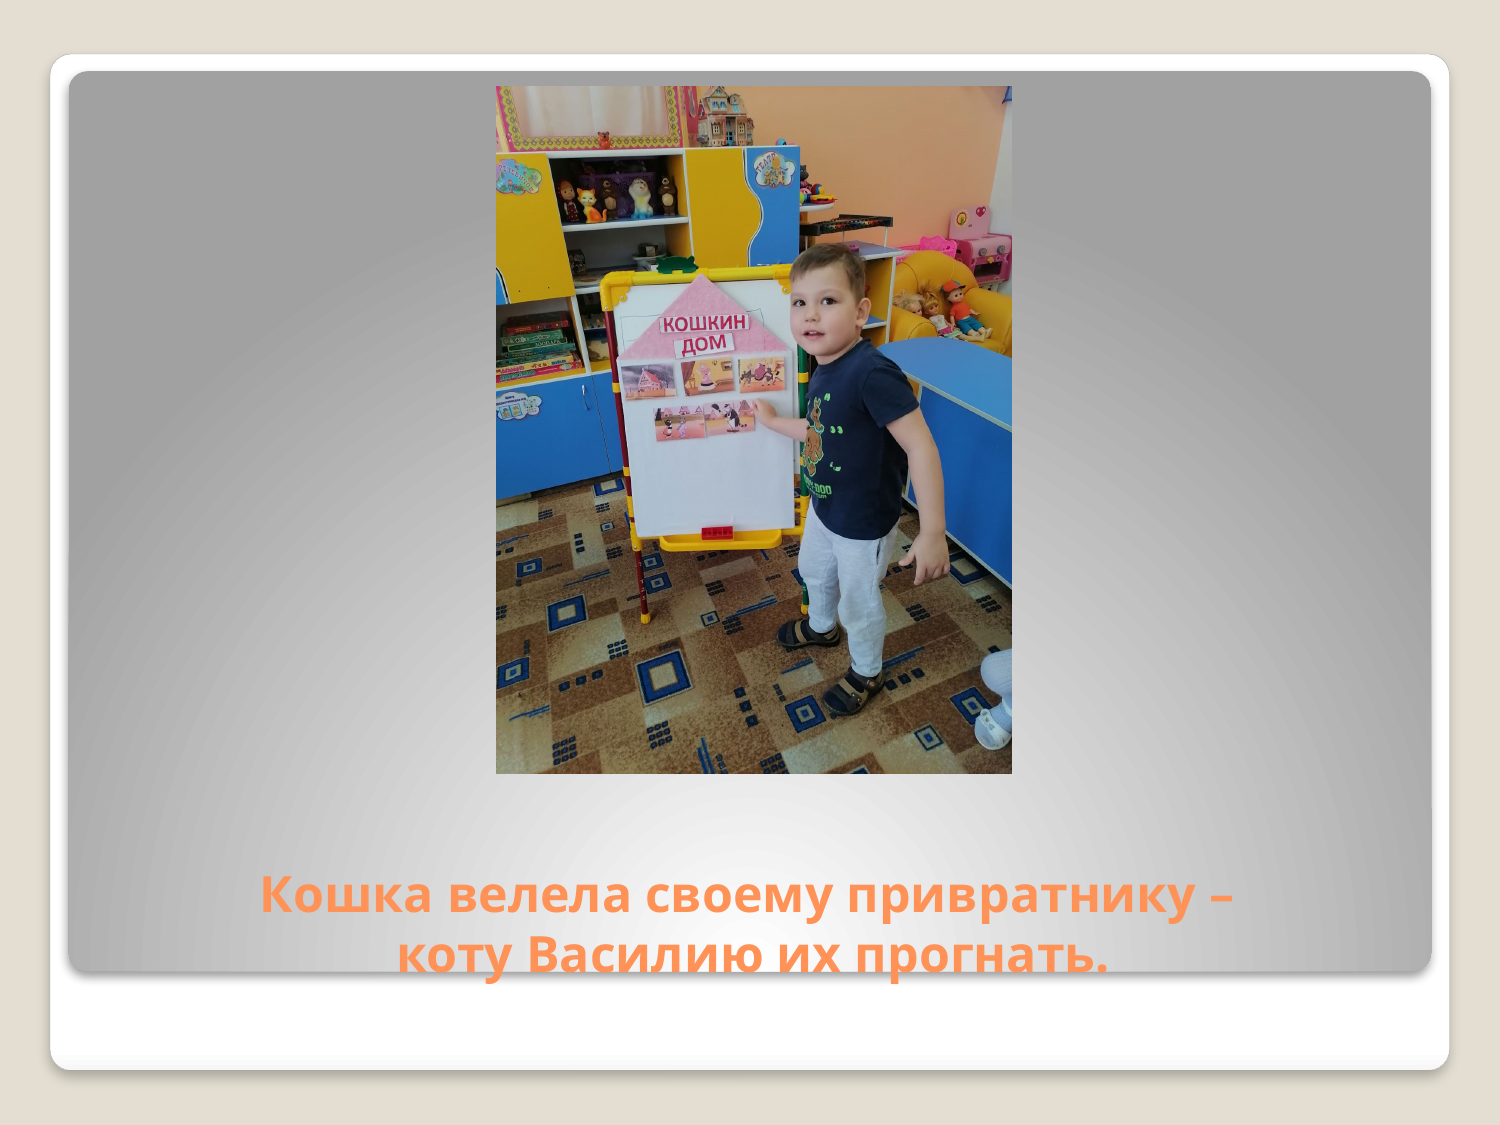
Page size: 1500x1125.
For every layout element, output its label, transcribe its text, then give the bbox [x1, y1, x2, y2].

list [495, 86, 1012, 775]
title Кошка велела своему привратнику – коту Василию их прогнать. [82, 817, 1425, 990]
